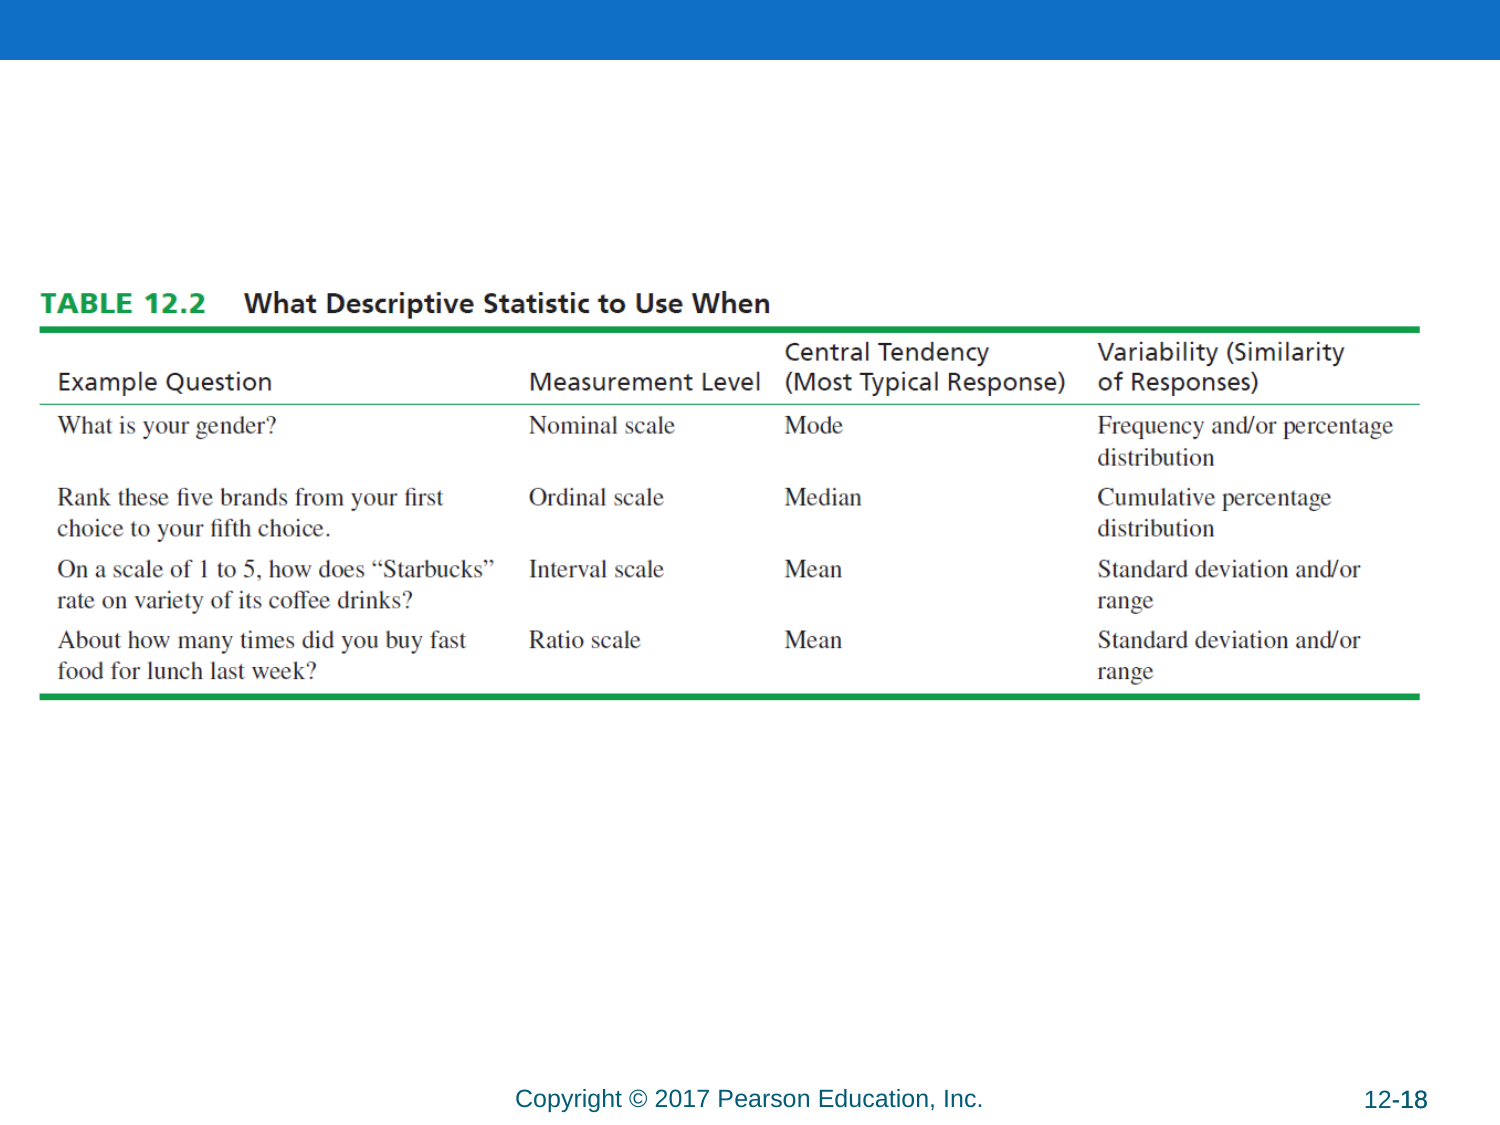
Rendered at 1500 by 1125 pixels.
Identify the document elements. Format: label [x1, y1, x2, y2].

picture [11, 269, 1485, 719]
picture [641, 1100, 647, 1107]
